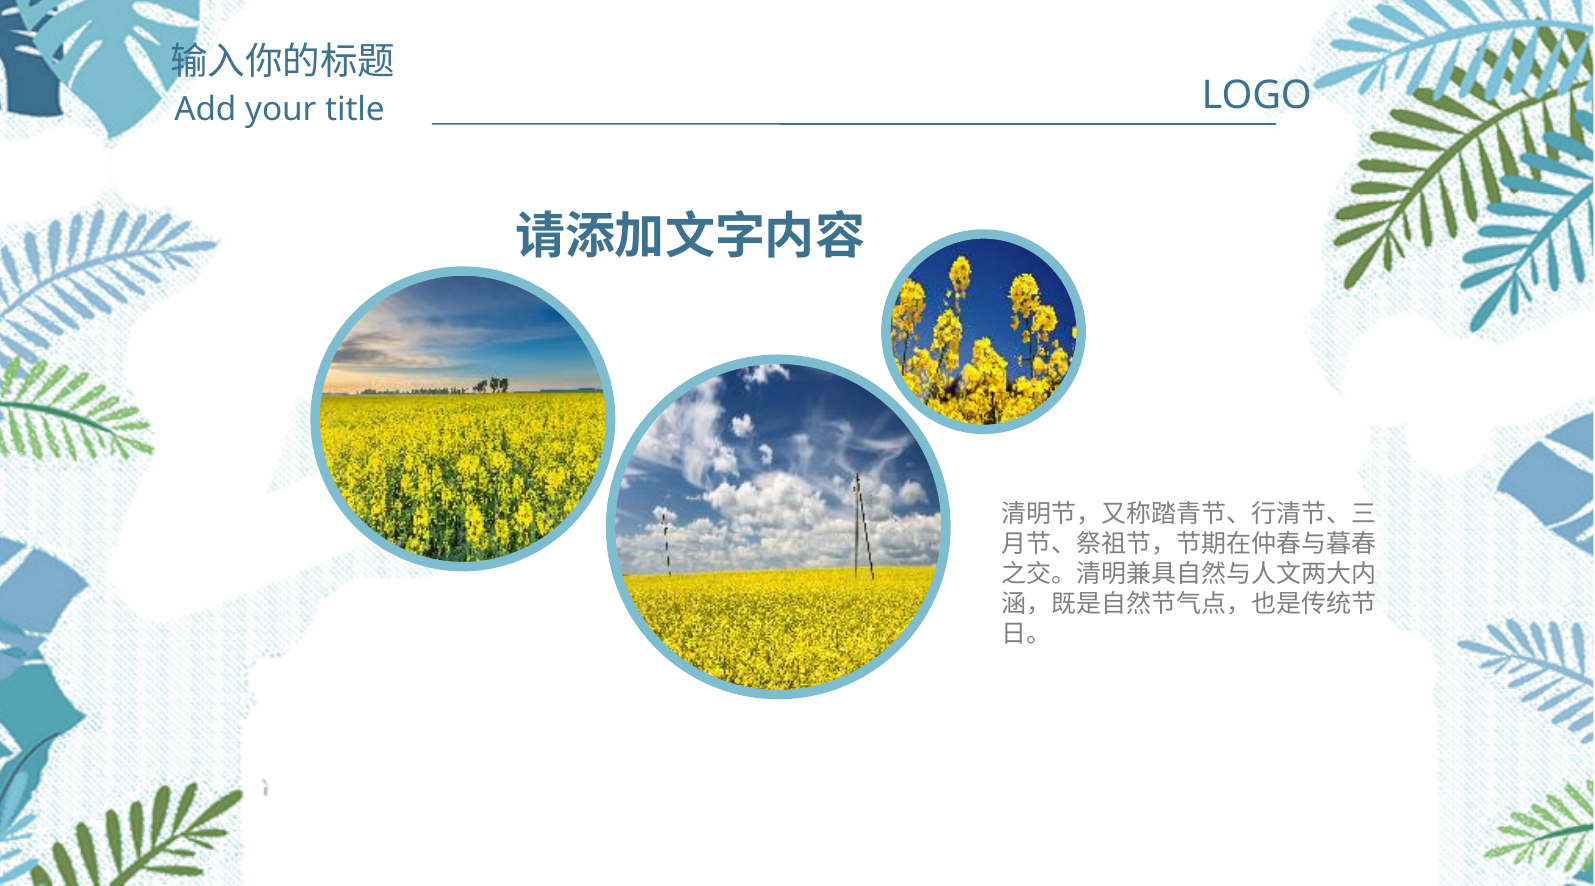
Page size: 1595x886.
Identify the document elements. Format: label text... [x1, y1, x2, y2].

text_box 清明节，又称踏青节、行清节、三月节、祭祖节，节期在仲春与暮春之交。清明兼具自然与人文两大内涵，既是自然节气点，也是传统节日。 [986, 490, 1402, 655]
text_box [313, 269, 612, 568]
text_box 请添加文字内容 [514, 203, 886, 264]
picture [0, 0, 1594, 886]
text_box [884, 232, 1083, 431]
text_box [609, 357, 948, 696]
